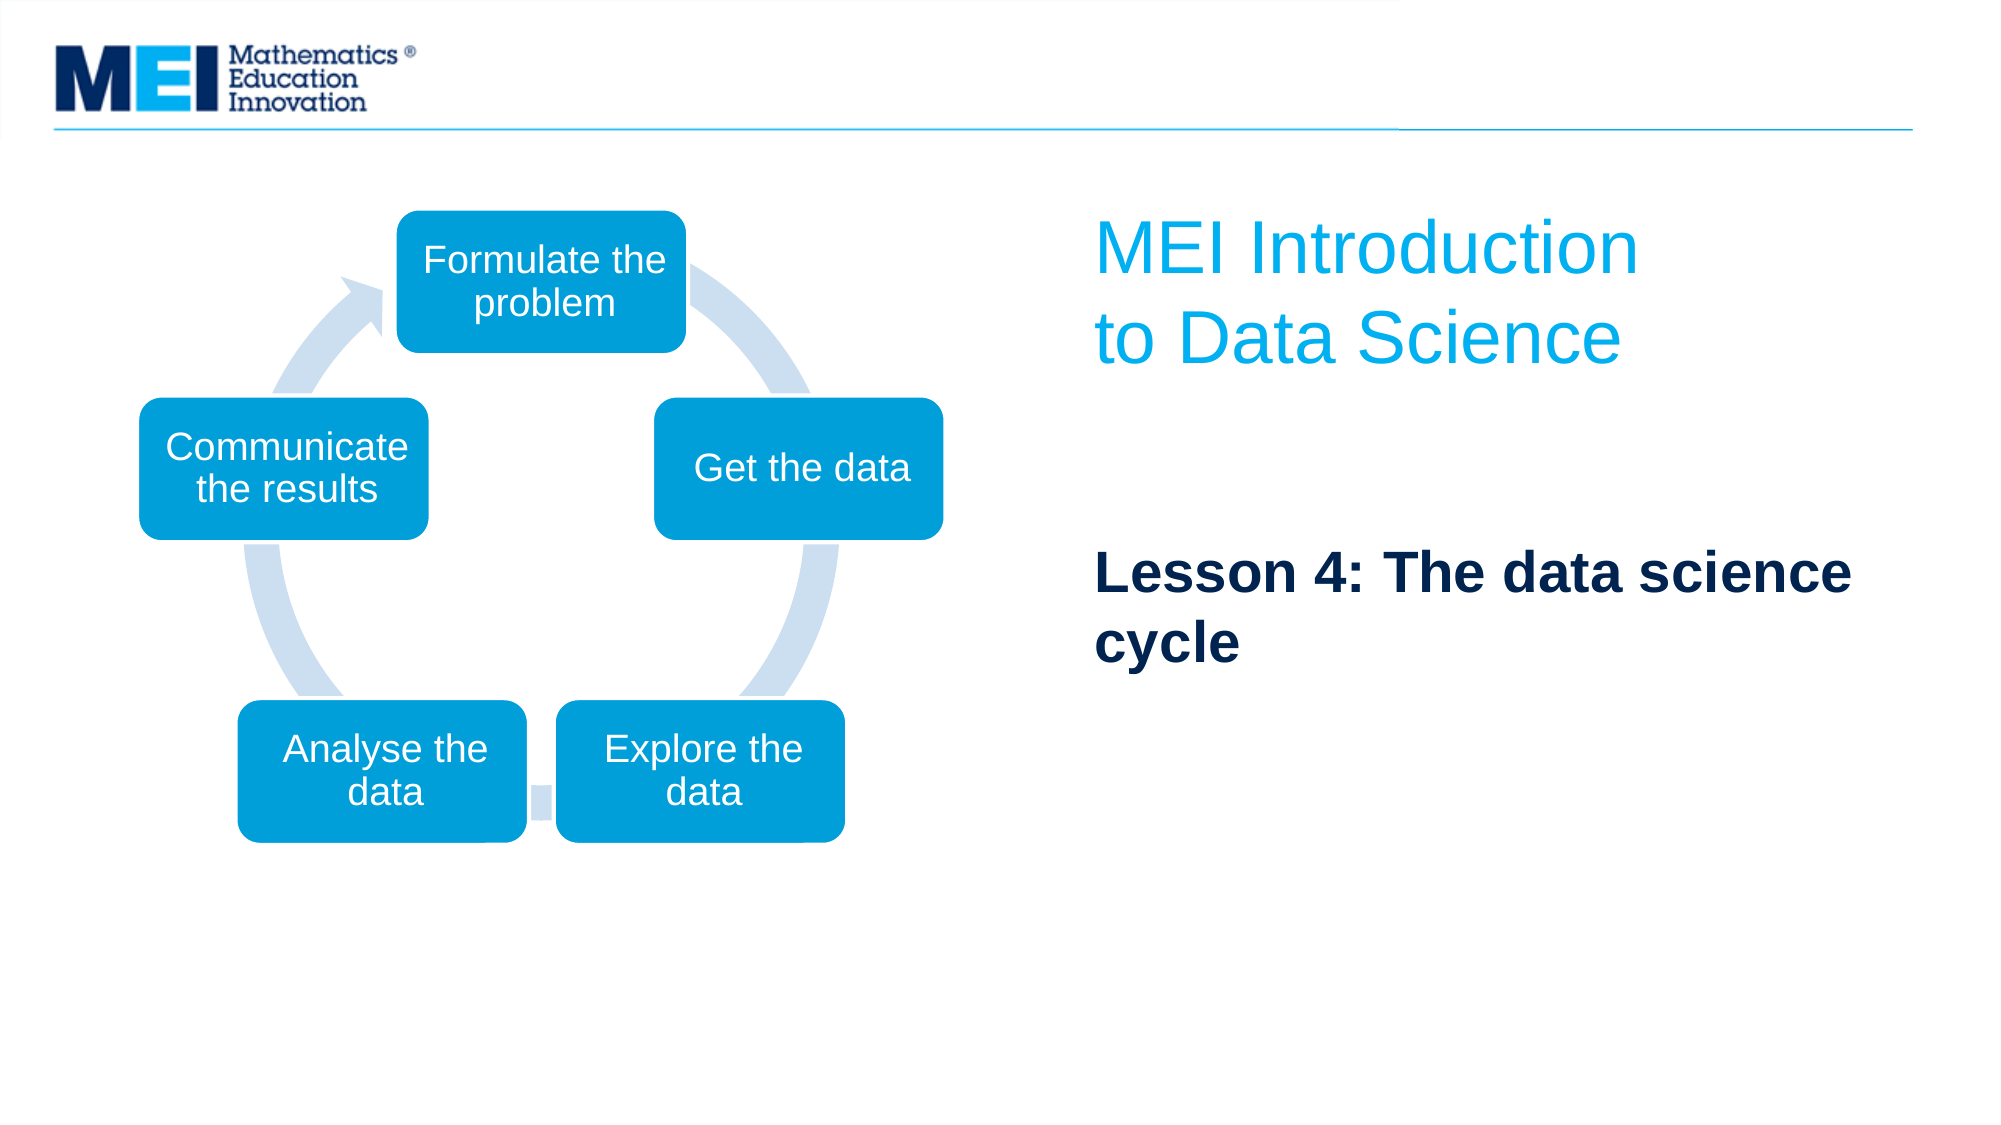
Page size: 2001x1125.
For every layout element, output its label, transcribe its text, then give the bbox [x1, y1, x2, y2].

picture [0, 0, 2000, 140]
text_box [3, 207, 1080, 846]
list Lesson 4: The data science cycle [1079, 527, 1981, 965]
title MEI Introduction to Data Science [1079, 190, 1677, 388]
